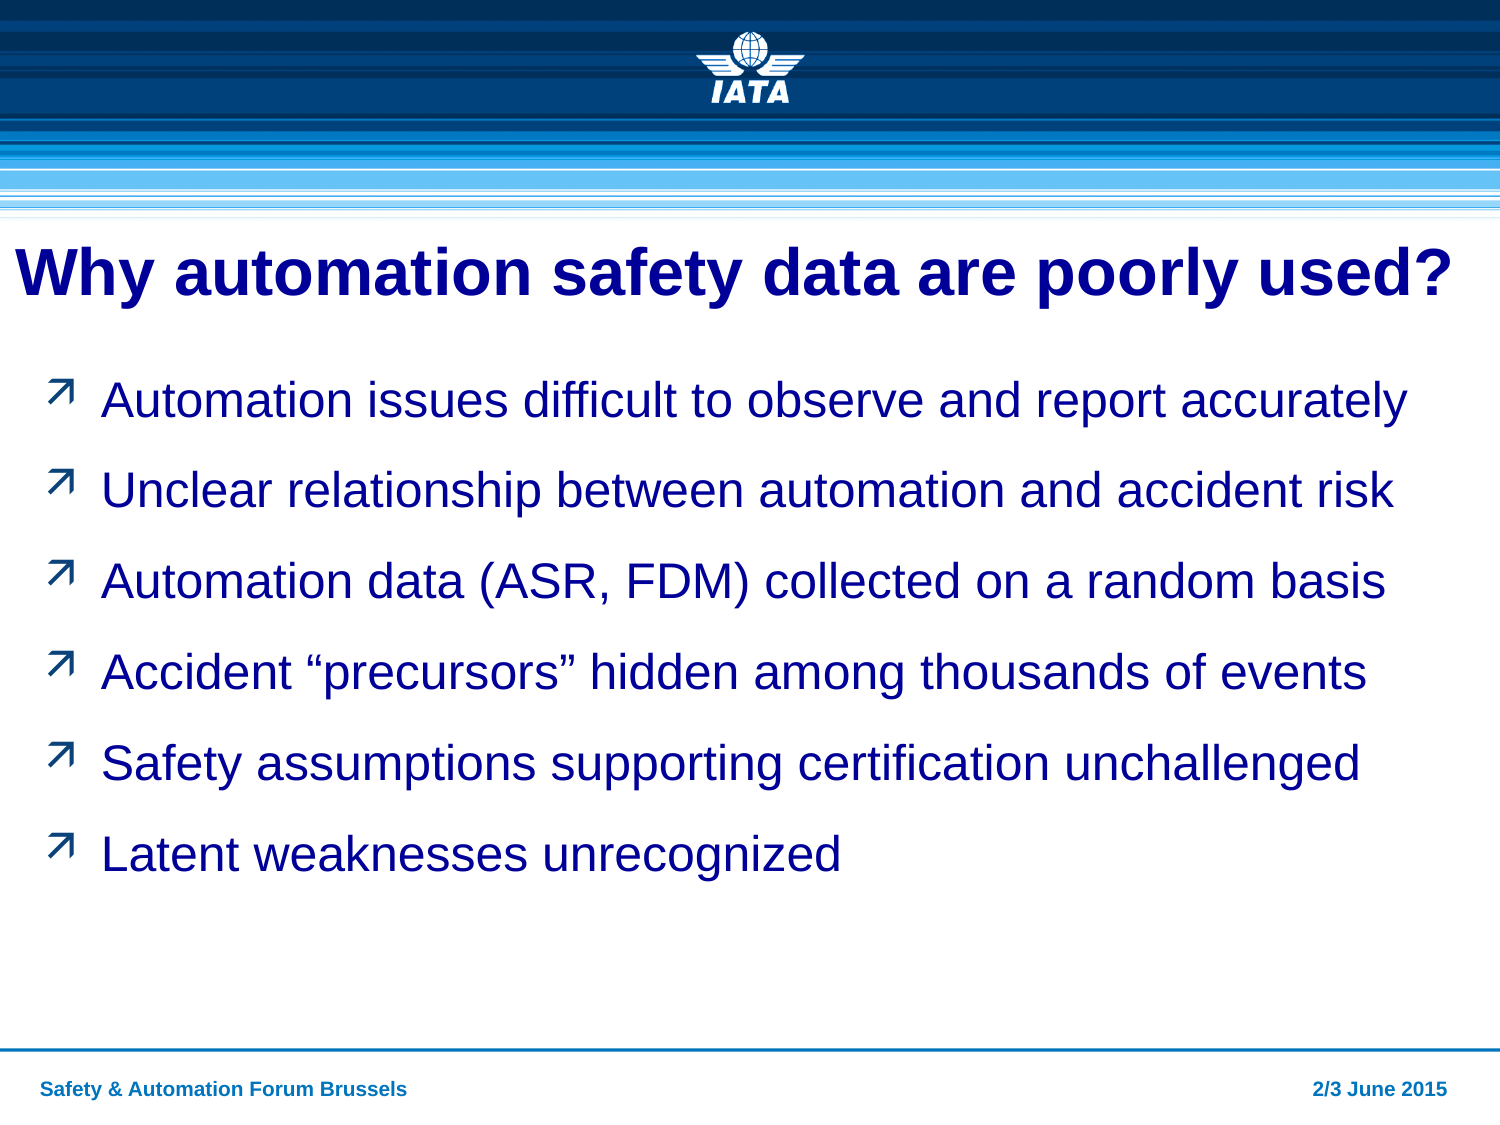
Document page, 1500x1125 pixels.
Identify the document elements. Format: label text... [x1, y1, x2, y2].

title Why automation safety data are poorly used? [0, 221, 1500, 327]
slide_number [962, 1068, 1463, 1106]
list Automation issues difficult to observe and report accurately Unclear relationship between automation and accident risk Automation data (ASR, FDM) collected on a random basis Accident “precursors” hidden among thousands of events Safety assumptions supporting certification unchallenged Latent weaknesses unrecognized [29, 347, 1427, 929]
footer Safety & Automation Forum Brussels [24, 1068, 538, 1106]
picture [0, 161, 1500, 221]
picture [0, 0, 1500, 139]
